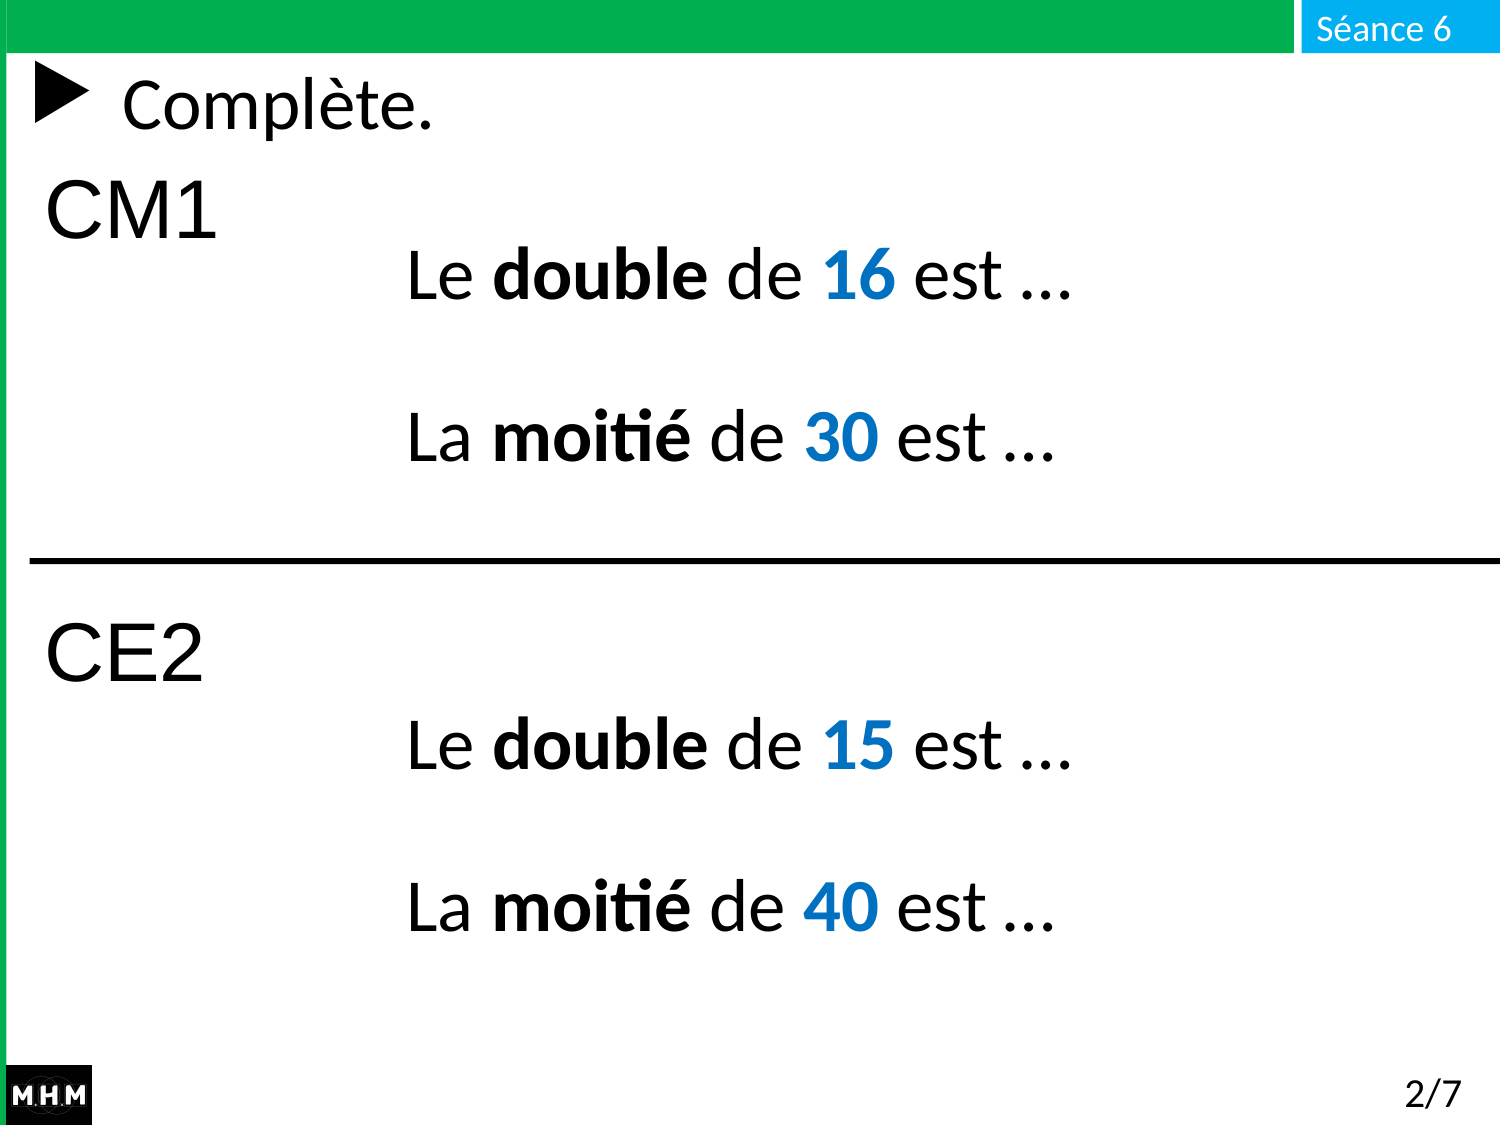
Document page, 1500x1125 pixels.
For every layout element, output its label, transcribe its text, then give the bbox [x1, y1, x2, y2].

title Complète. [13, 58, 1397, 154]
text_box Le double de 15 est … La moitié de 40 est … [391, 679, 1128, 972]
text_box 2/7 [1389, 1064, 1500, 1125]
picture [6, 1065, 92, 1125]
text_box CE2 [29, 590, 1004, 699]
text_box CM1 [29, 147, 1004, 256]
text_box Le double de 16 est … La moitié de 30 est … [391, 209, 1128, 502]
